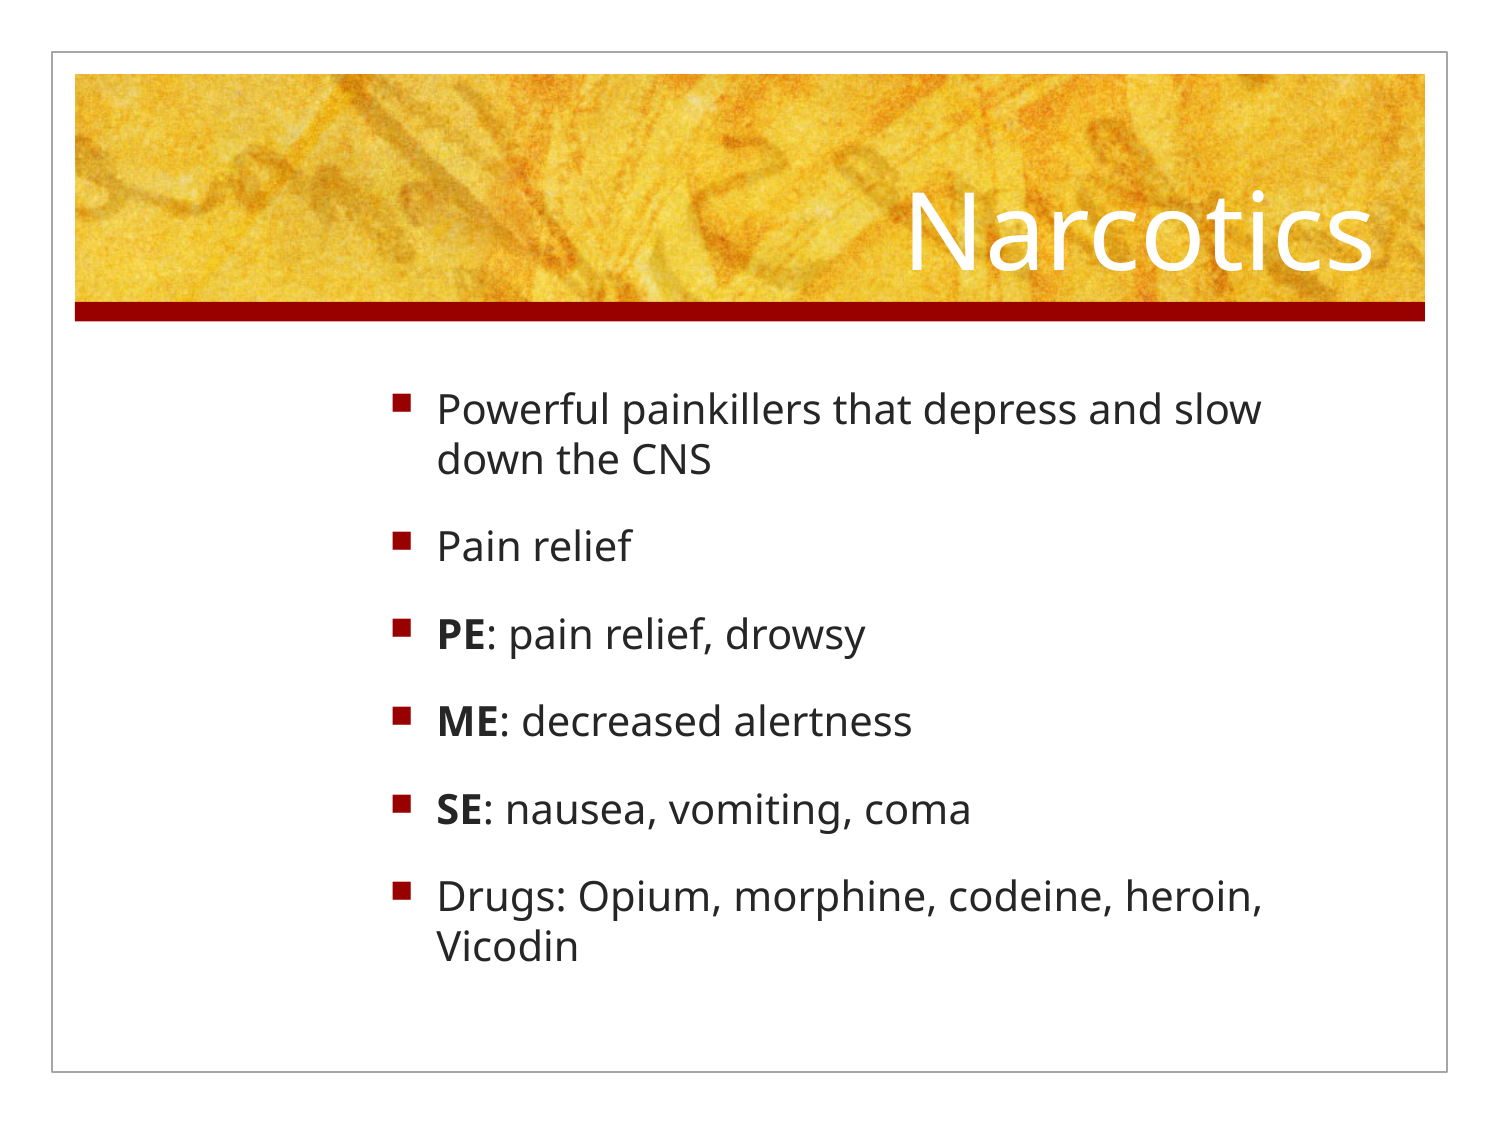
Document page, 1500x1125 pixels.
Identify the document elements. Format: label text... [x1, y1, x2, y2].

list Powerful painkillers that depress and slow down the CNS Pain relief PE: pain relief, drowsy ME: decreased alertness SE: nausea, vomiting, coma Drugs: Opium, morphine, codeine, heroin, Vicodin [375, 375, 1392, 1005]
title Narcotics [108, 74, 1392, 292]
picture [75, 74, 1425, 301]
